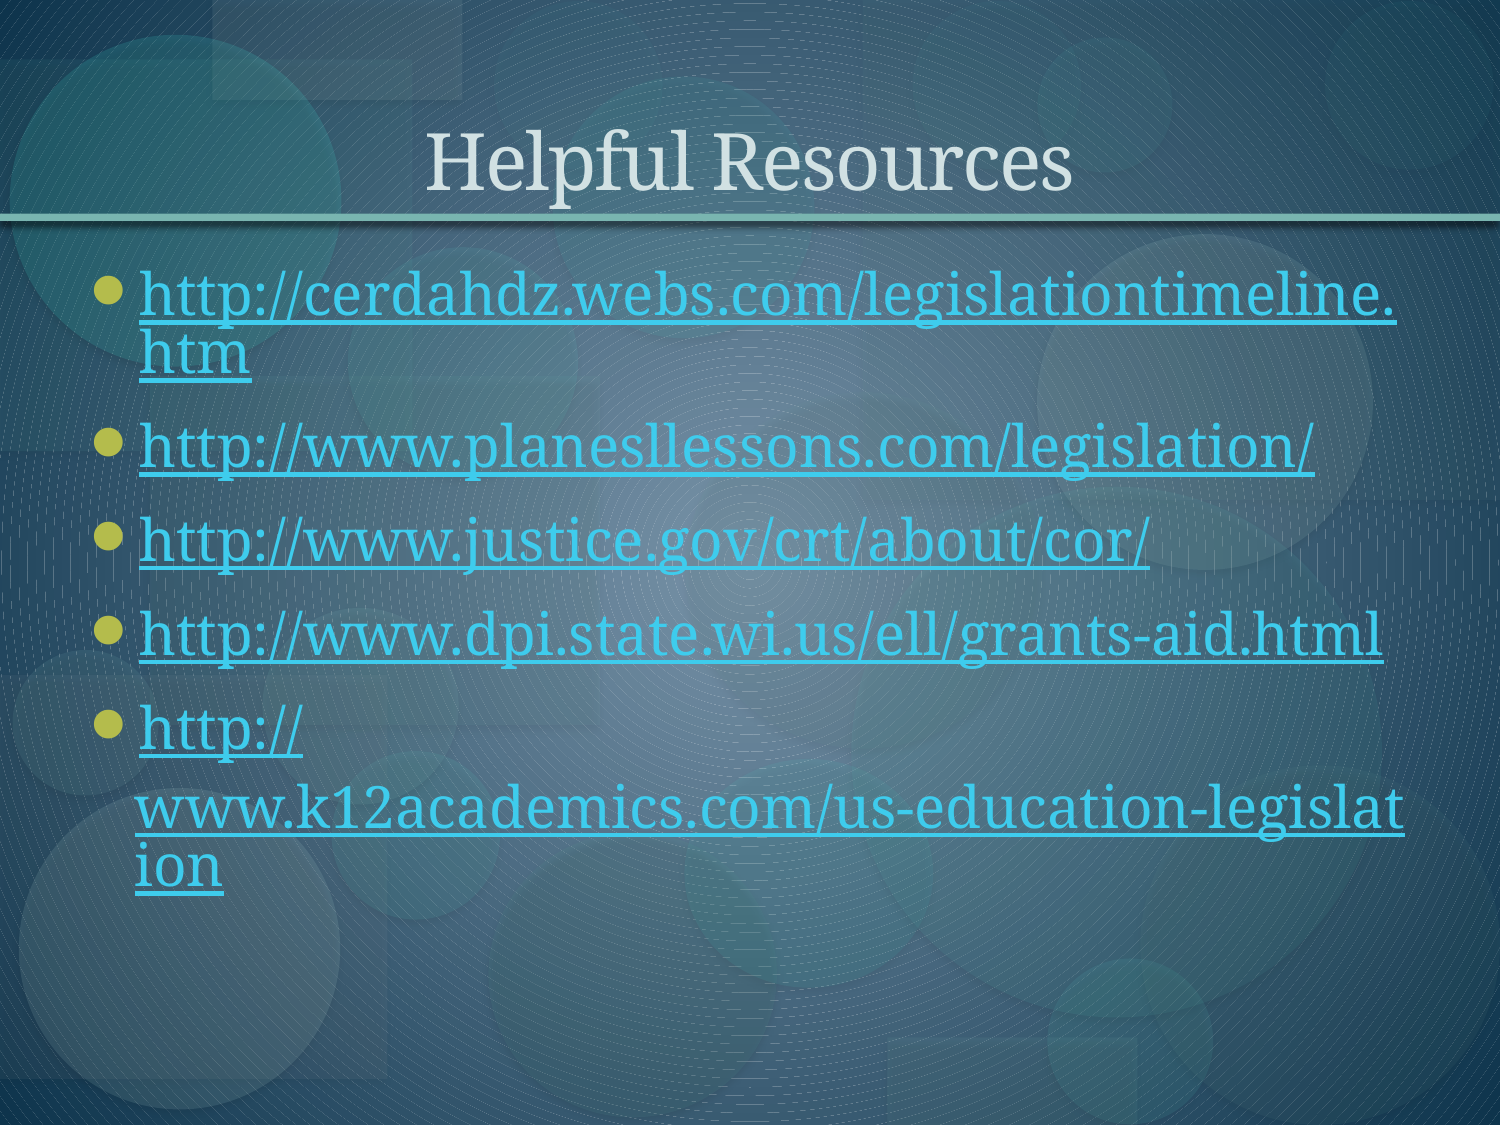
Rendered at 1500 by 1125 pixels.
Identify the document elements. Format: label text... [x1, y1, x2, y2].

list http://cerdahdz.webs.com/legislationtimeline.htm http://www.planesllessons.com/legislation/ http://www.justice.gov/crt/about/cor/ http://www.dpi.state.wi.us/ell/grants-aid.html http://www.k12academics.com/us-education-legislation [75, 249, 1425, 1000]
title Helpful Resources [75, 26, 1425, 214]
